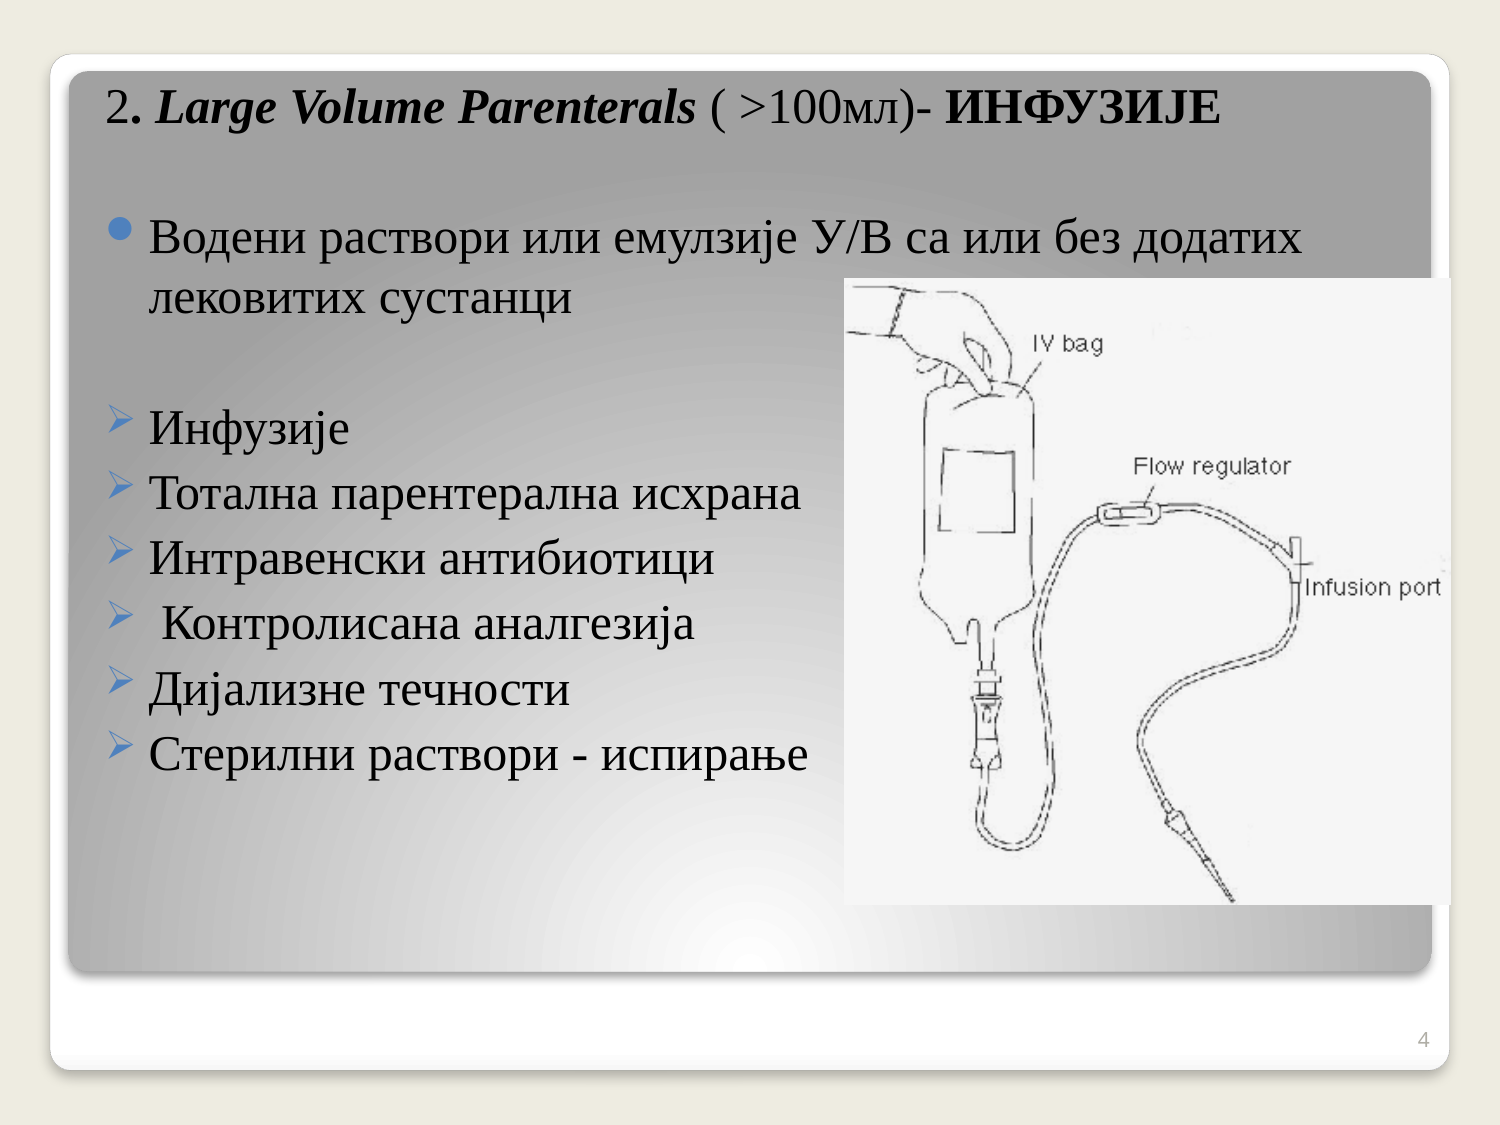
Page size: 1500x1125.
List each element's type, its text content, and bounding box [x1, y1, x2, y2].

picture [844, 278, 1452, 906]
list 2. Large Volume Parenterals ( >100мл)- ИНФУЗИЈЕ Водени раствори или емулзије У/В са или без додатих лековитих сустанци Инфузије Тотална парентерална исхрана Интравенски антибиотици Контролисана аналгезија Дијализне течности Стерилни раствори - испирање [75, 58, 1434, 1063]
slide_number 4 [1369, 1002, 1445, 1063]
